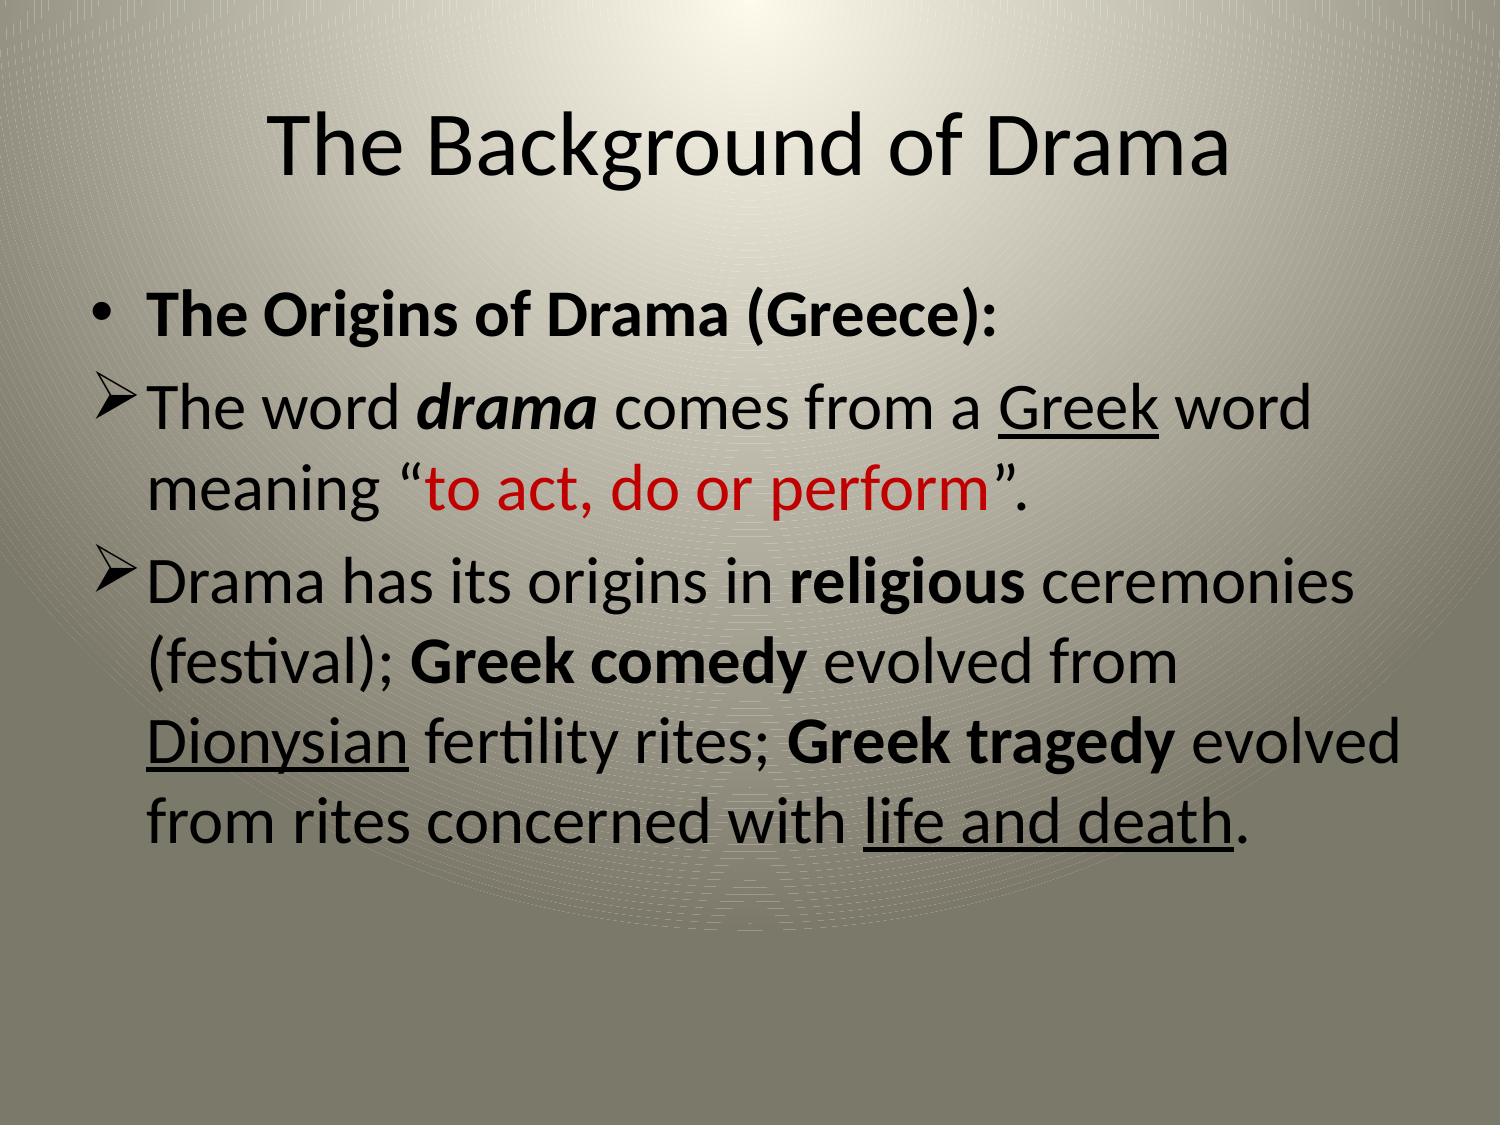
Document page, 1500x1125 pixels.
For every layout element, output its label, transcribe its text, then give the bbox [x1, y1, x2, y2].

title The Background of Drama [75, 45, 1425, 233]
list The Origins of Drama (Greece): The word drama comes from a Greek word meaning “to act, do or perform”. Drama has its origins in religious ceremonies (festival); Greek comedy evolved from Dionysian fertility rites; Greek tragedy evolved from rites concerned with life and death. [75, 262, 1425, 1005]
